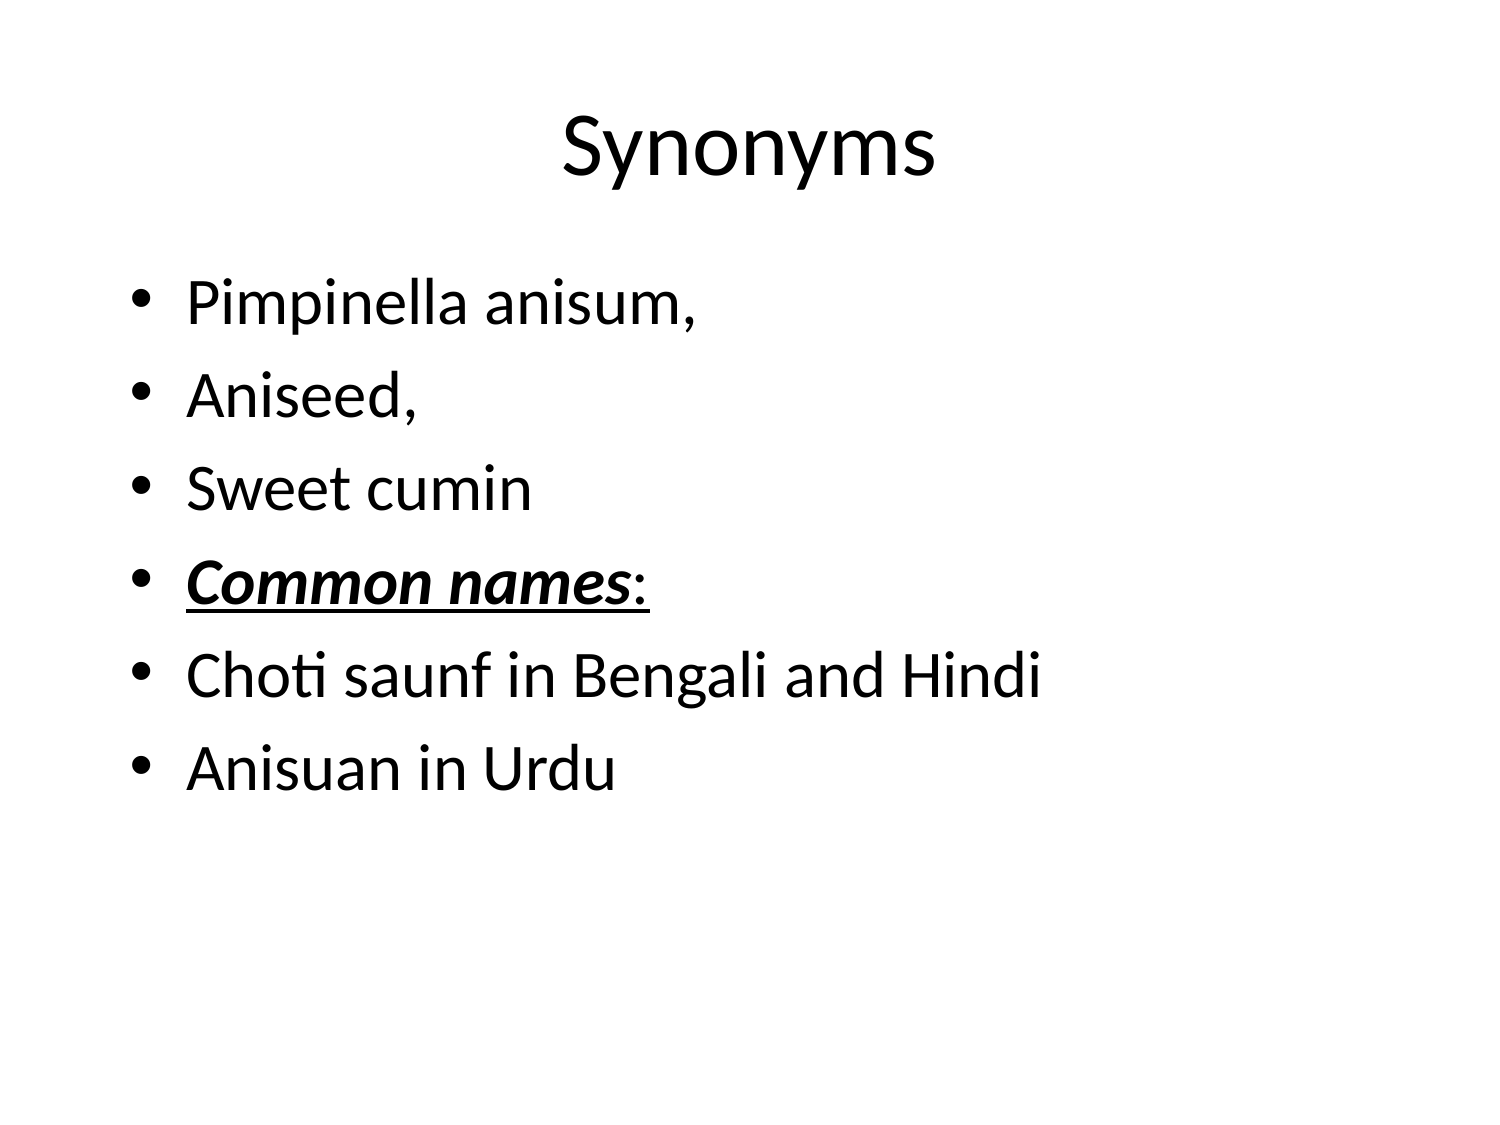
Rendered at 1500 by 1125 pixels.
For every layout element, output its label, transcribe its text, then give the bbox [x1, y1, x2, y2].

list Pimpinella anisum, Aniseed, Sweet cumin Common names: Choti saunf in Bengali and Hindi Anisuan in Urdu [114, 249, 1386, 1100]
title Synonyms [75, 45, 1425, 233]
